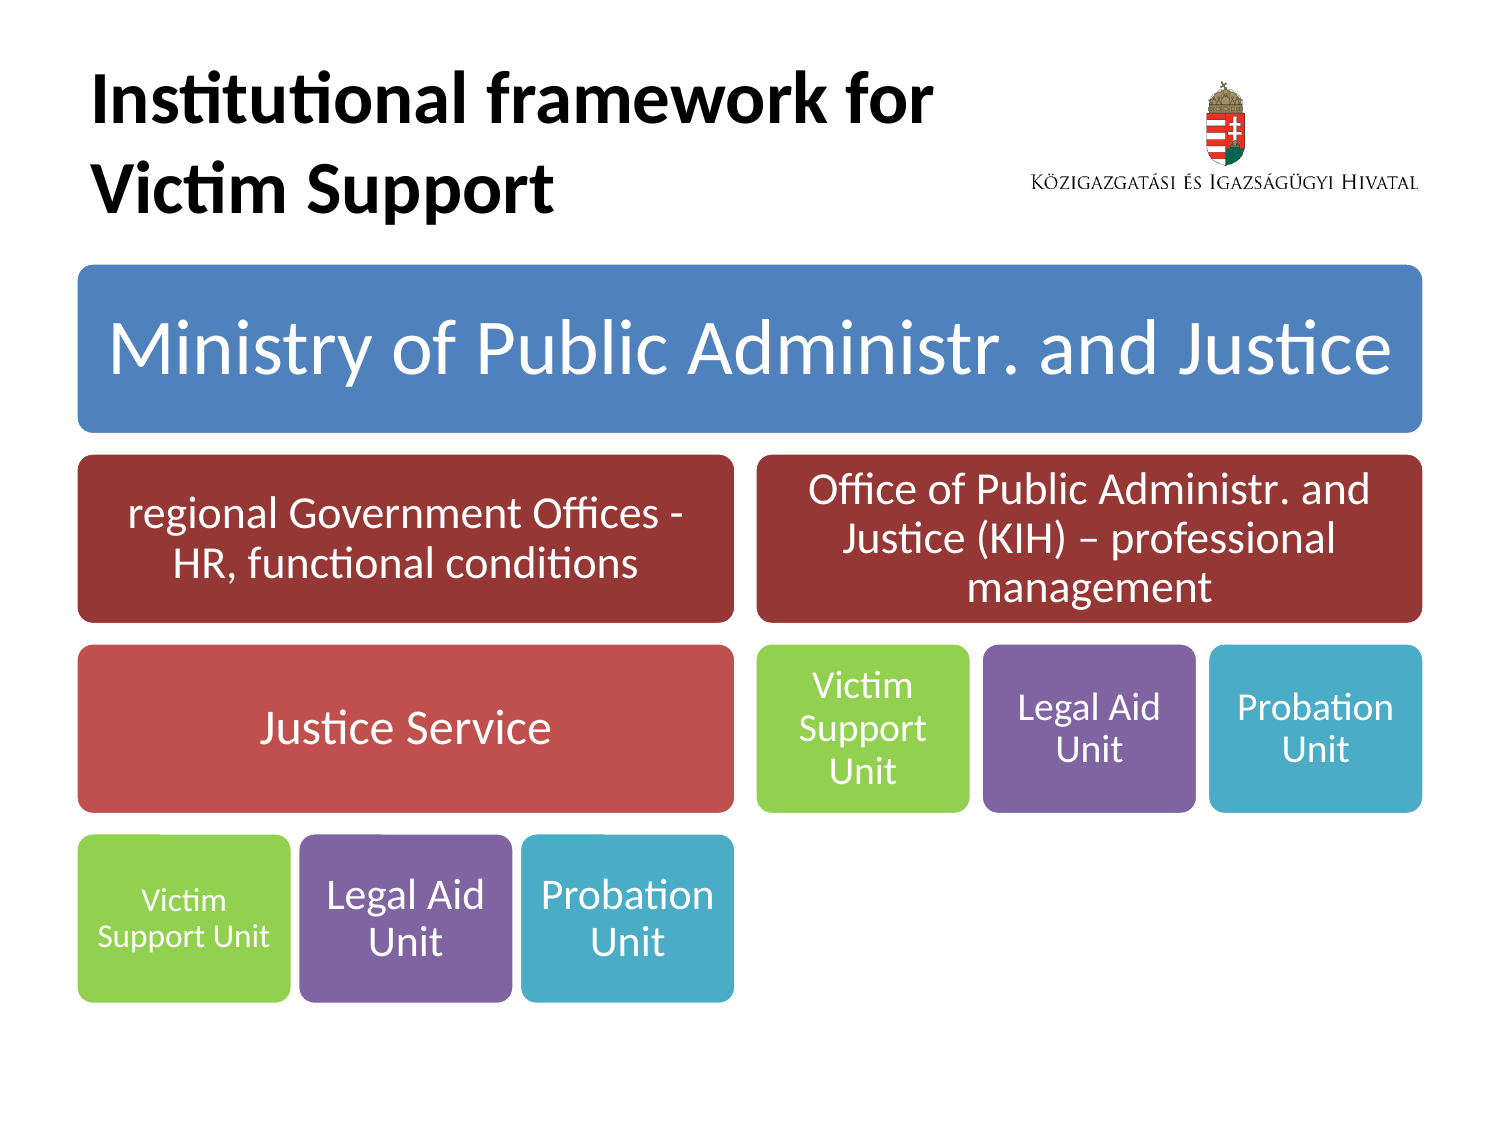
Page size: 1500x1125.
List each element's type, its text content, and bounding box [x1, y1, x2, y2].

title Institutional framework for Victim Support [75, 45, 1425, 233]
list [74, 262, 1426, 1006]
picture [1031, 81, 1418, 189]
